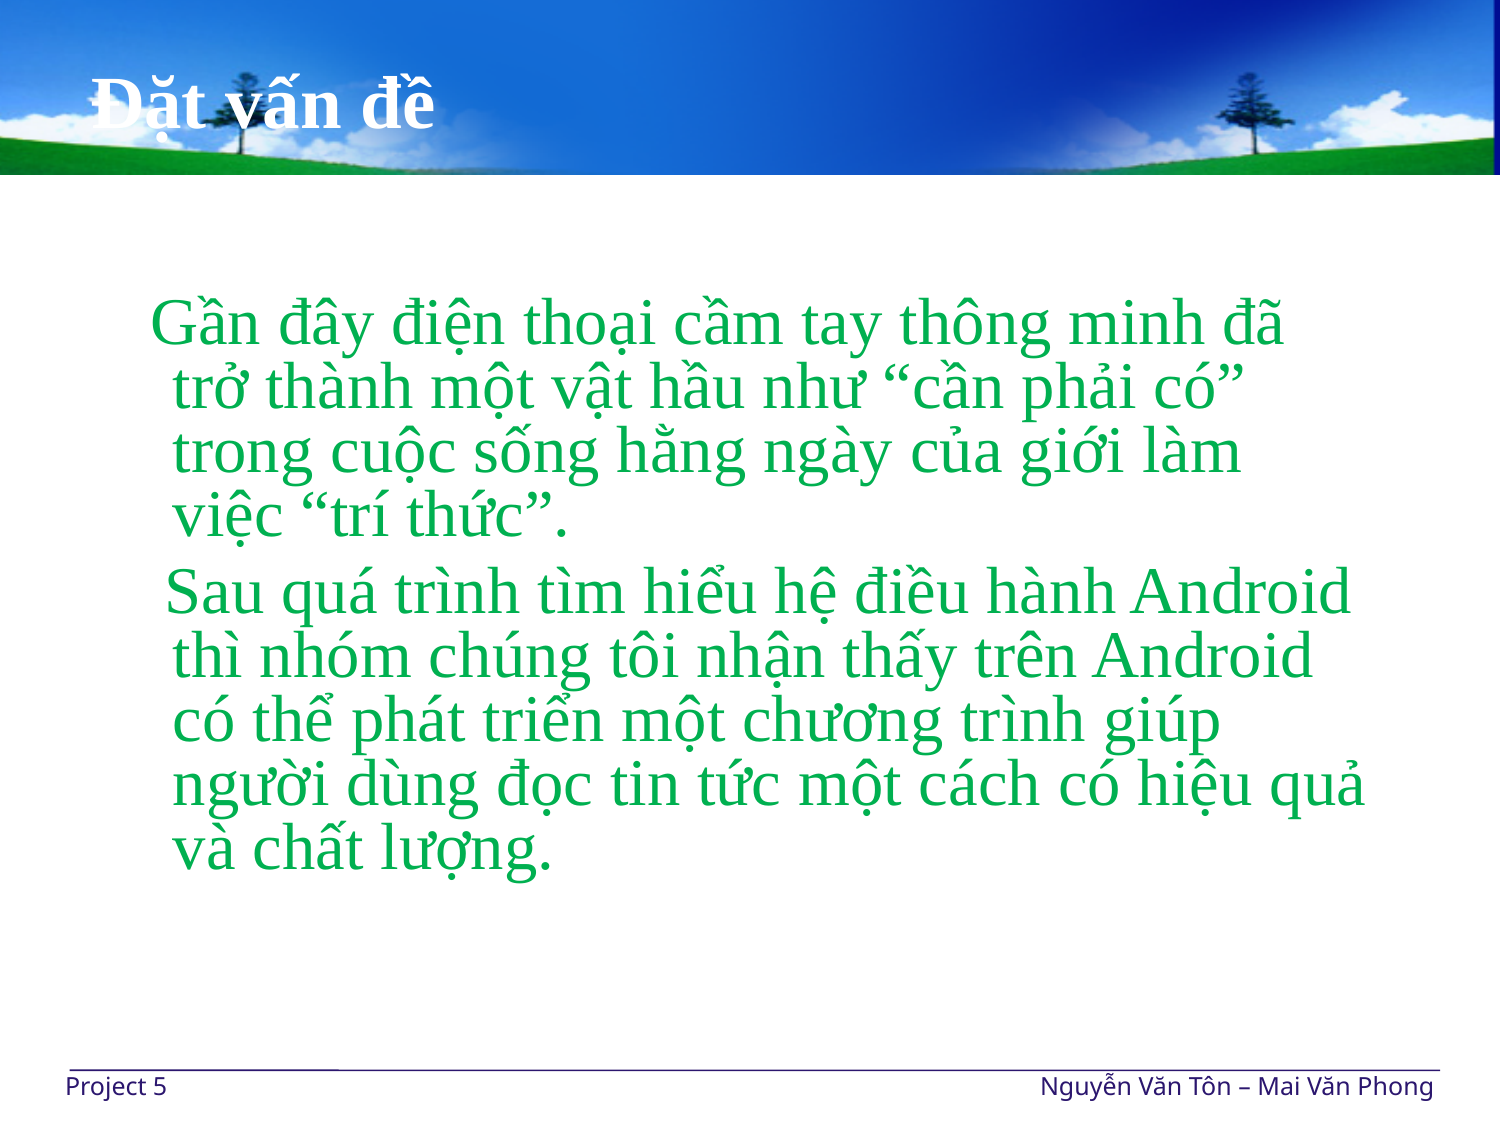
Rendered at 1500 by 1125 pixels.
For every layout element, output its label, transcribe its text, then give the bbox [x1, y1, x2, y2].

footer Nguyễn Văn Tôn – Mai Văn Phong [974, 1062, 1451, 1116]
title Đặt vấn đề [74, 52, 1426, 145]
picture [0, 0, 1500, 175]
list Gần đây điện thoại cầm tay thông minh đã trở thành một vật hầu như “cần phải có” trong cuộc sống hằng ngày của giới làm việc “trí thức”. Sau quá trình tìm hiểu hệ điều hành Android thì nhóm chúng tôi nhận thấy trên Android có thể phát triển một chương trình giúp người dùng đọc tin tức một cách có hiệu quả và chất lượng. [101, 285, 1386, 1026]
slide_number Project 5 [49, 1062, 401, 1116]
